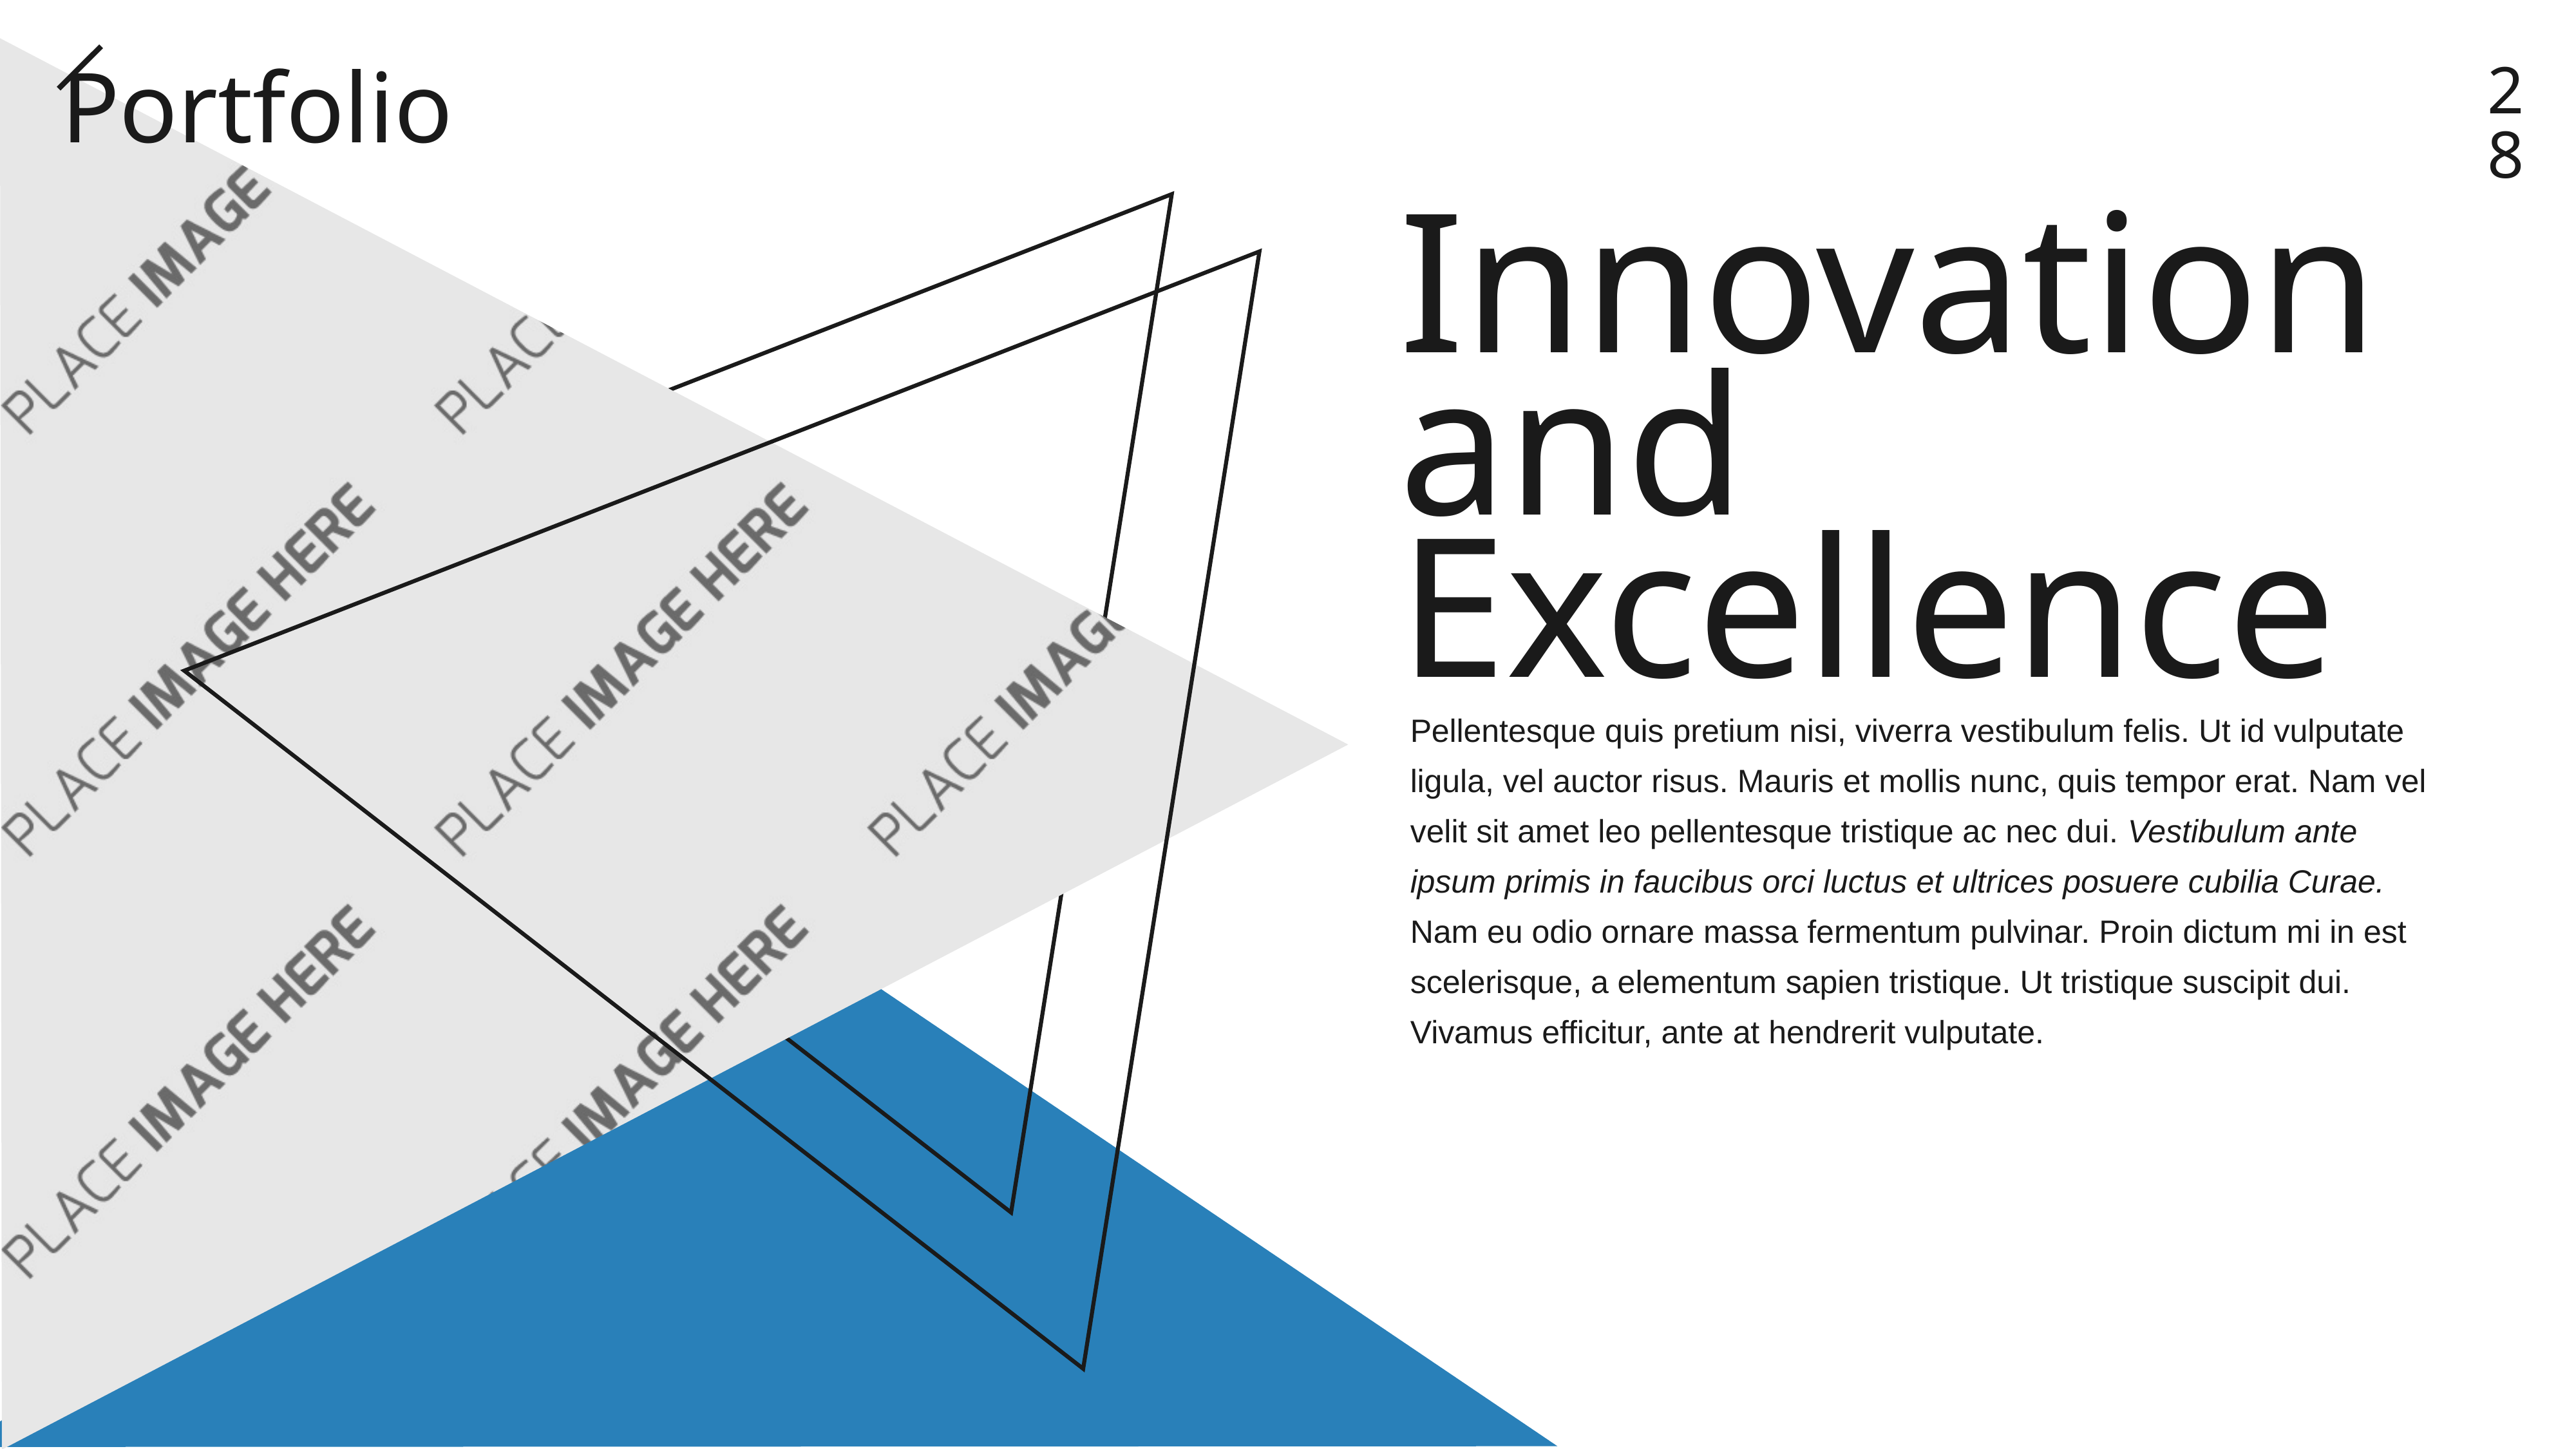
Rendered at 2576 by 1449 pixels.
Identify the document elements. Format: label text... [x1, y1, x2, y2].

text_box [1167, 664, 1349, 840]
text_box Portfolio [61, 46, 453, 162]
text_box [671, 194, 1172, 441]
text_box Pellentesque quis pretium nisi, viverra vestibulum felis. Ut id vulputate ligula, vel auctor risus. Mauris et mollis nunc, quis tempor erat. Nam vel velit sit amet leo pellentesque tristique ac nec dui. Vestibulum ante ipsum primis in faucibus orci luctus et ultrices posuere cubilia Curae. Nam eu odio ornare massa fermentum pulvinar. Proin dictum mi in est scelerisque, a elementum sapien tristique. Ut tristique suscipit dui. Vivamus efficitur, ante at hendrerit vulputate. [1410, 698, 2429, 1214]
text_box [0, 38, 771, 1449]
slide_number 28 [2477, 44, 2535, 122]
text_box Innovation and Excellence [1399, 291, 2550, 641]
text_box [184, 251, 1260, 1369]
text_box [8, 1079, 1558, 1447]
